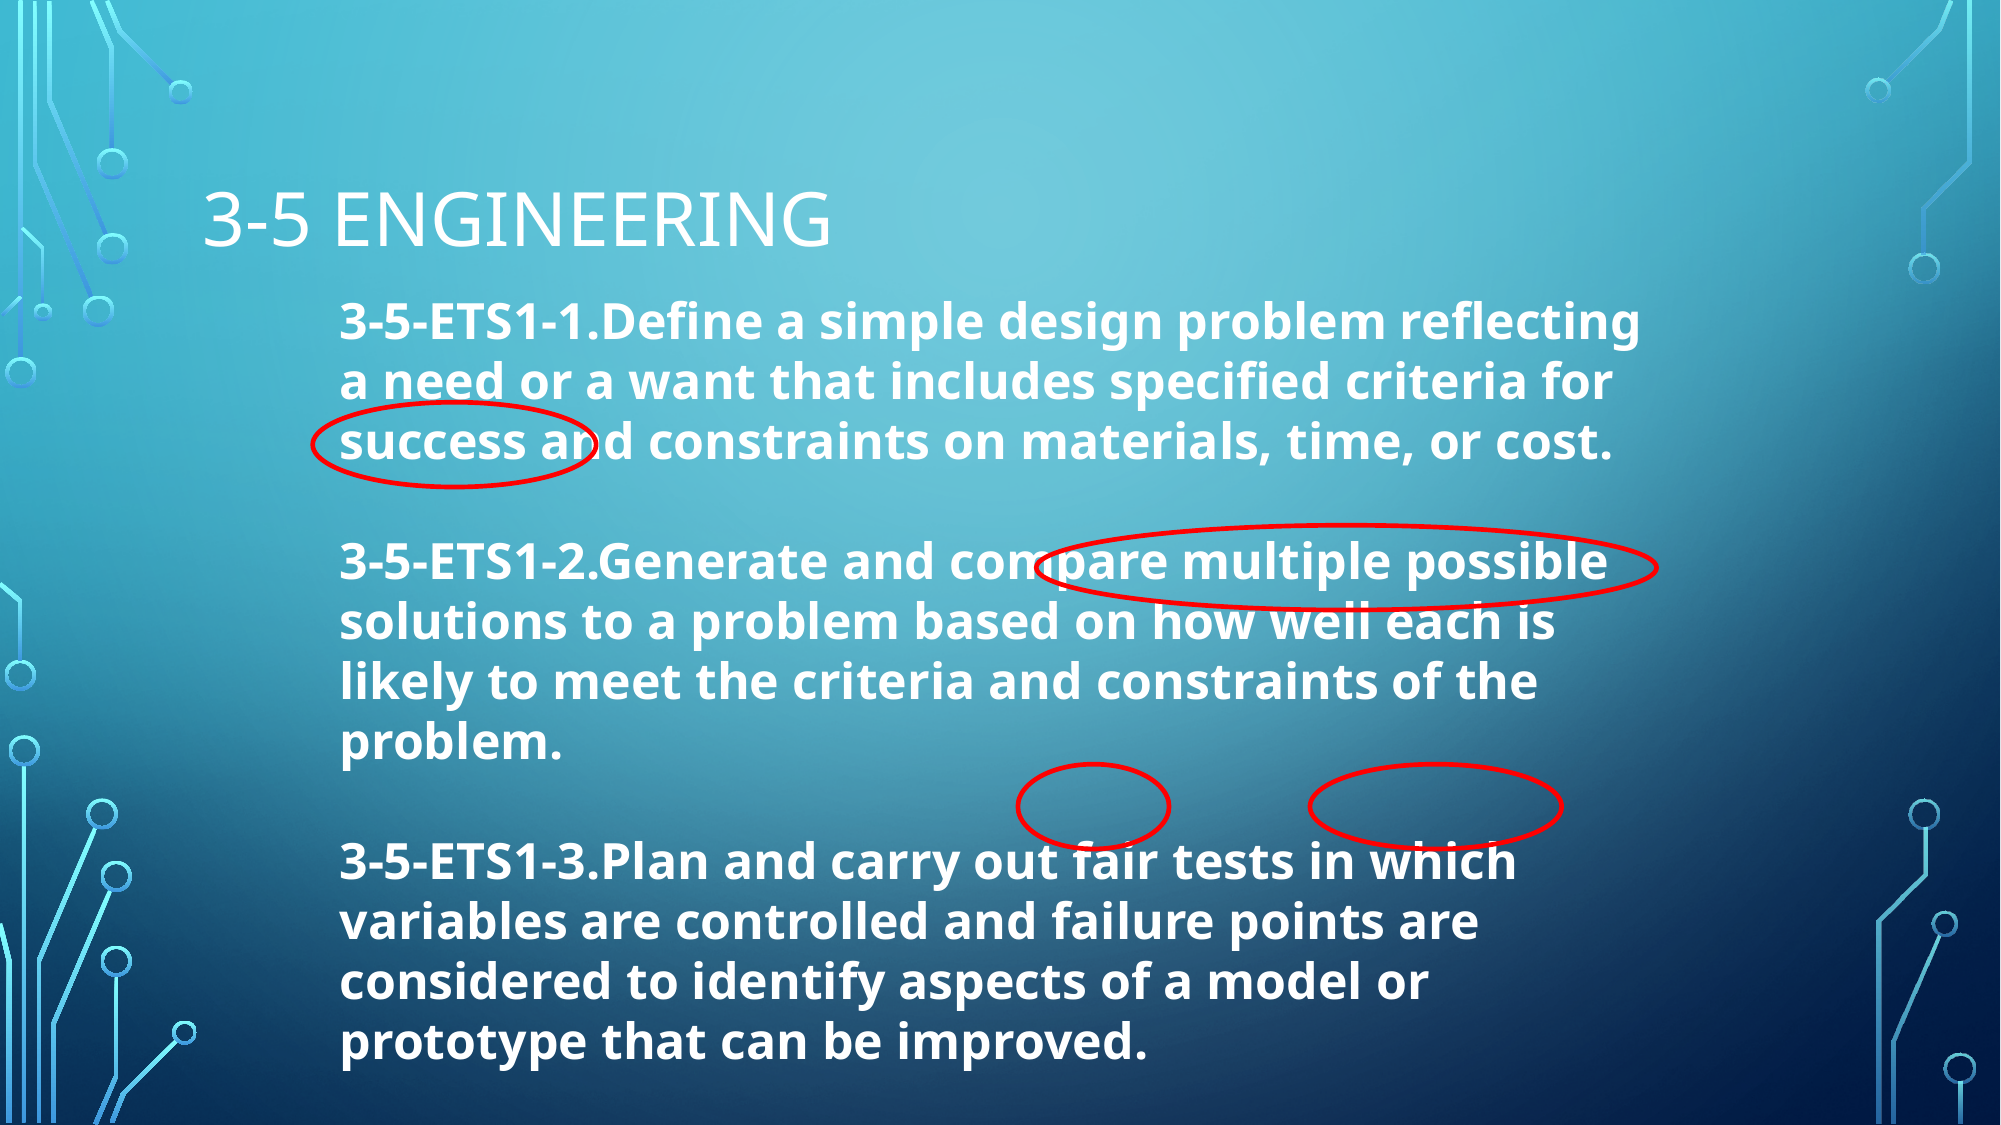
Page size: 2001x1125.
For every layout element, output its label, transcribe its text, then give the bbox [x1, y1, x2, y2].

text_box [311, 401, 597, 488]
text_box [1017, 763, 1170, 850]
text_box [1309, 763, 1563, 850]
title 3-5 Engineering [187, 101, 1813, 344]
text_box 3-5-ETS1-1.Define a simple design problem reflecting a need or a want that includes specified criteria for success and constraints on materials, time, or cost. 3-5-ETS1-2.Generate and compare multiple possible solutions to a problem based on how well each is likely to meet the criteria and constraints of the problem. 3-5-ETS1-3.Plan and carry out fair tests in which variables are controlled and failure points are considered to identify aspects of a model or prototype that can be improved. [324, 282, 1675, 1077]
text_box [1035, 524, 1658, 611]
